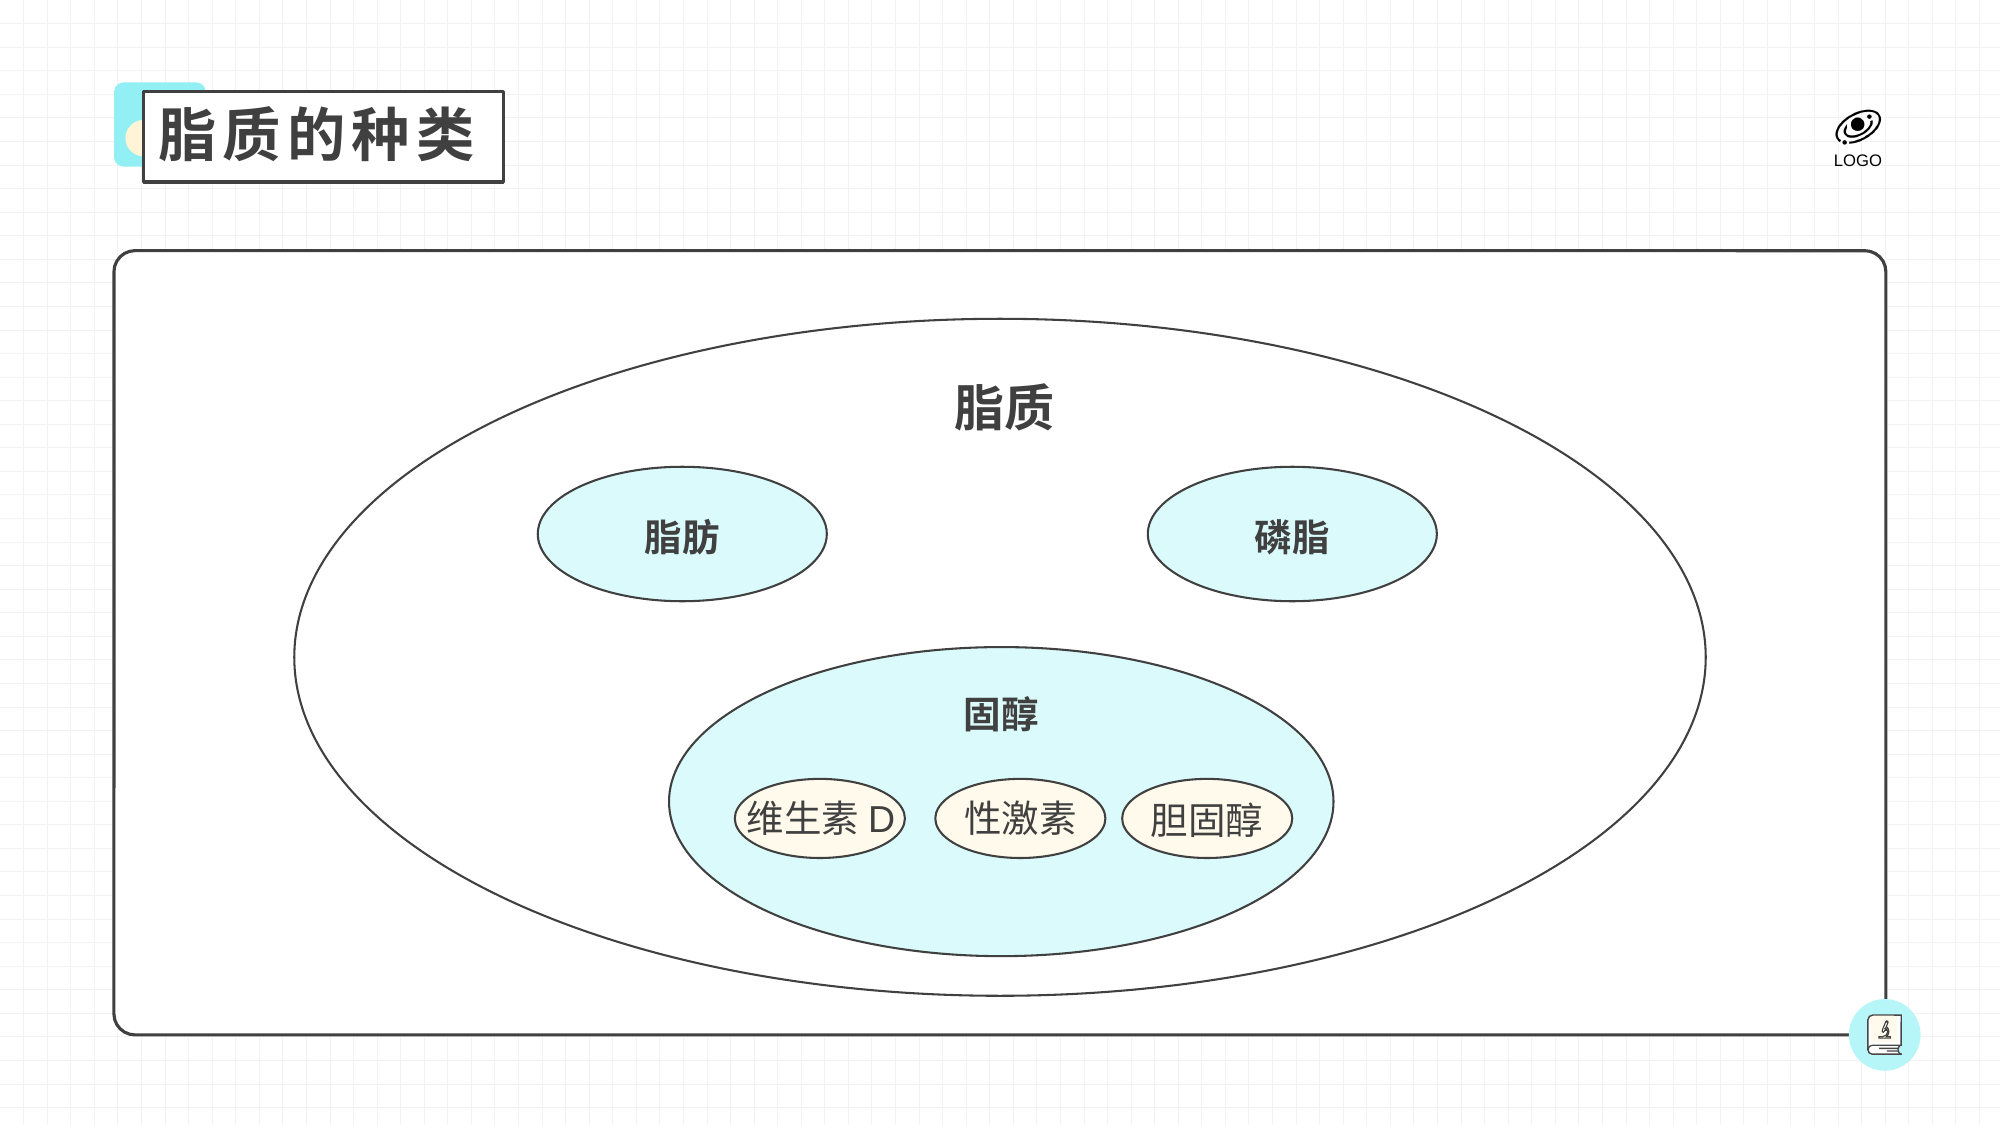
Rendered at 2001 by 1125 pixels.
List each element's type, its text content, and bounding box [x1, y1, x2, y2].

picture [1831, 100, 1885, 154]
text_box 脂肪 [629, 506, 735, 567]
text_box [1092, 795, 1107, 842]
text_box [1279, 795, 1294, 841]
text_box 维生素D [731, 788, 910, 848]
text_box 磷脂 [1239, 506, 1345, 567]
text_box [1121, 795, 1136, 842]
text_box [961, 848, 1080, 860]
text_box [1153, 850, 1262, 860]
text_box [293, 317, 1707, 997]
text_box [760, 848, 879, 860]
text_box 固醇 [948, 683, 1054, 744]
text_box [762, 777, 877, 788]
text_box [1146, 465, 1438, 603]
text_box 脂质 [939, 369, 1070, 445]
text_box [536, 465, 828, 603]
text_box 性激素 [949, 788, 1092, 848]
text_box 胆固醇 [1136, 789, 1279, 850]
text_box [963, 777, 1078, 788]
text_box [1147, 777, 1267, 789]
text_box [934, 795, 949, 842]
list 脂质的种类 [142, 90, 505, 184]
